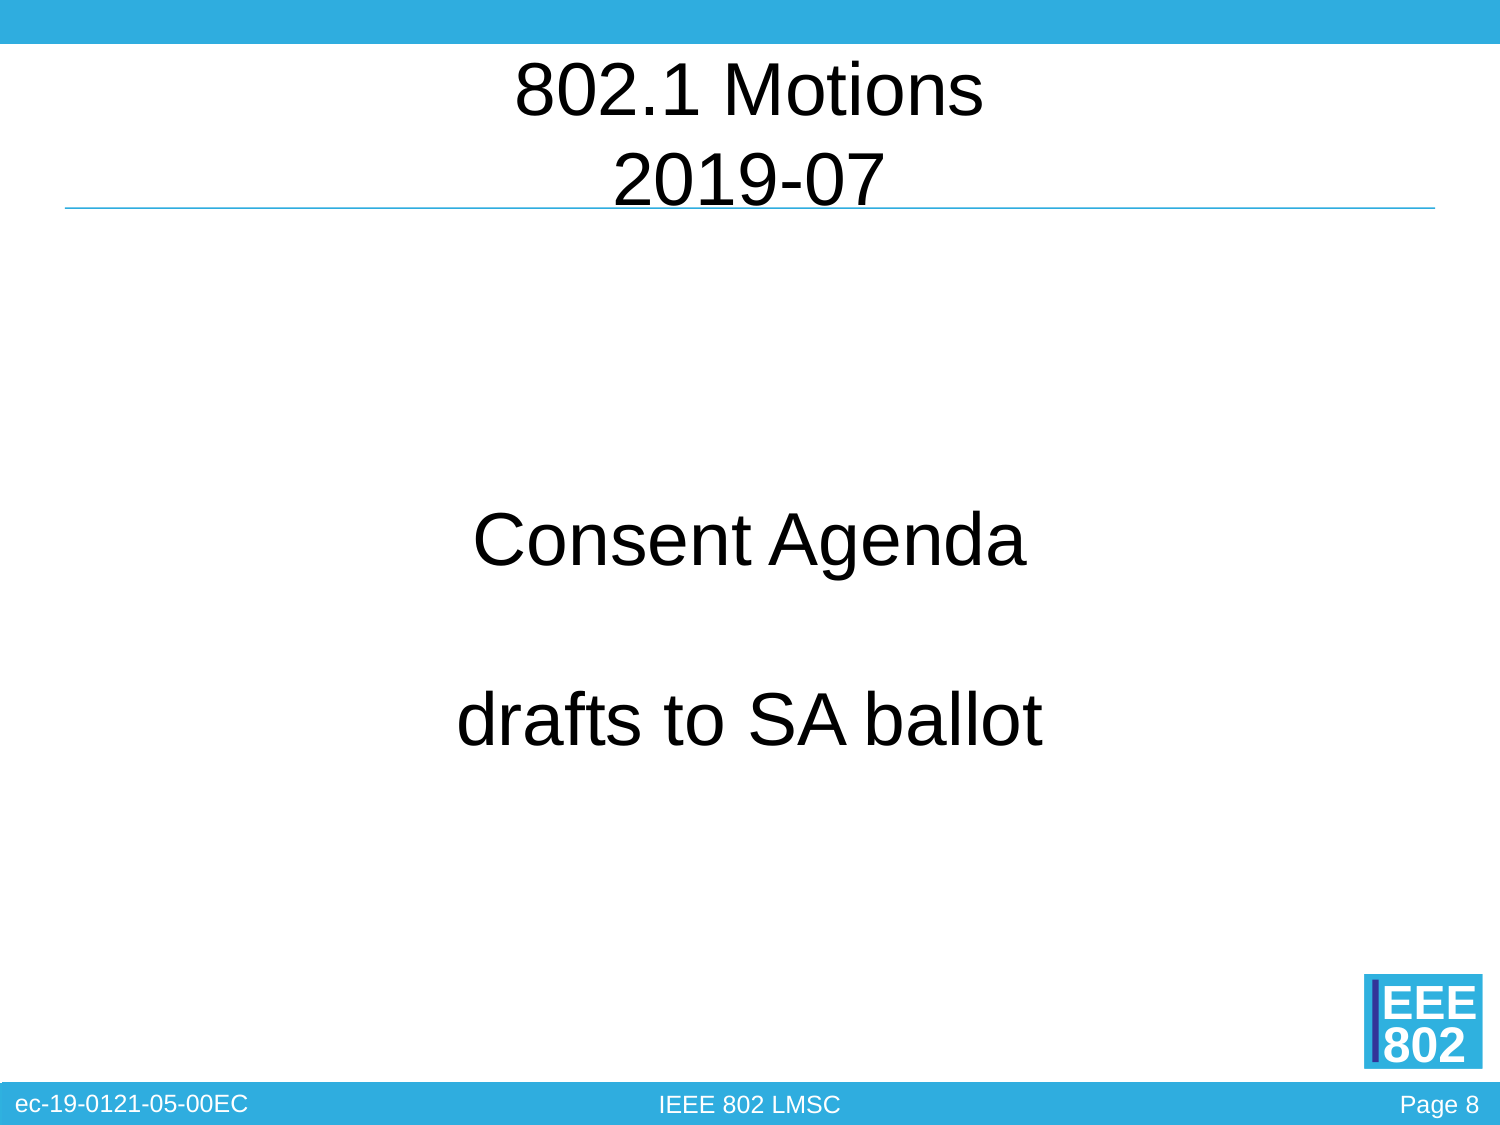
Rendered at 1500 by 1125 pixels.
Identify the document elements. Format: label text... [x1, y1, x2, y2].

title 802.1 Motions 2019-07 Consent Agenda drafts to SA ballot [112, 324, 1388, 567]
